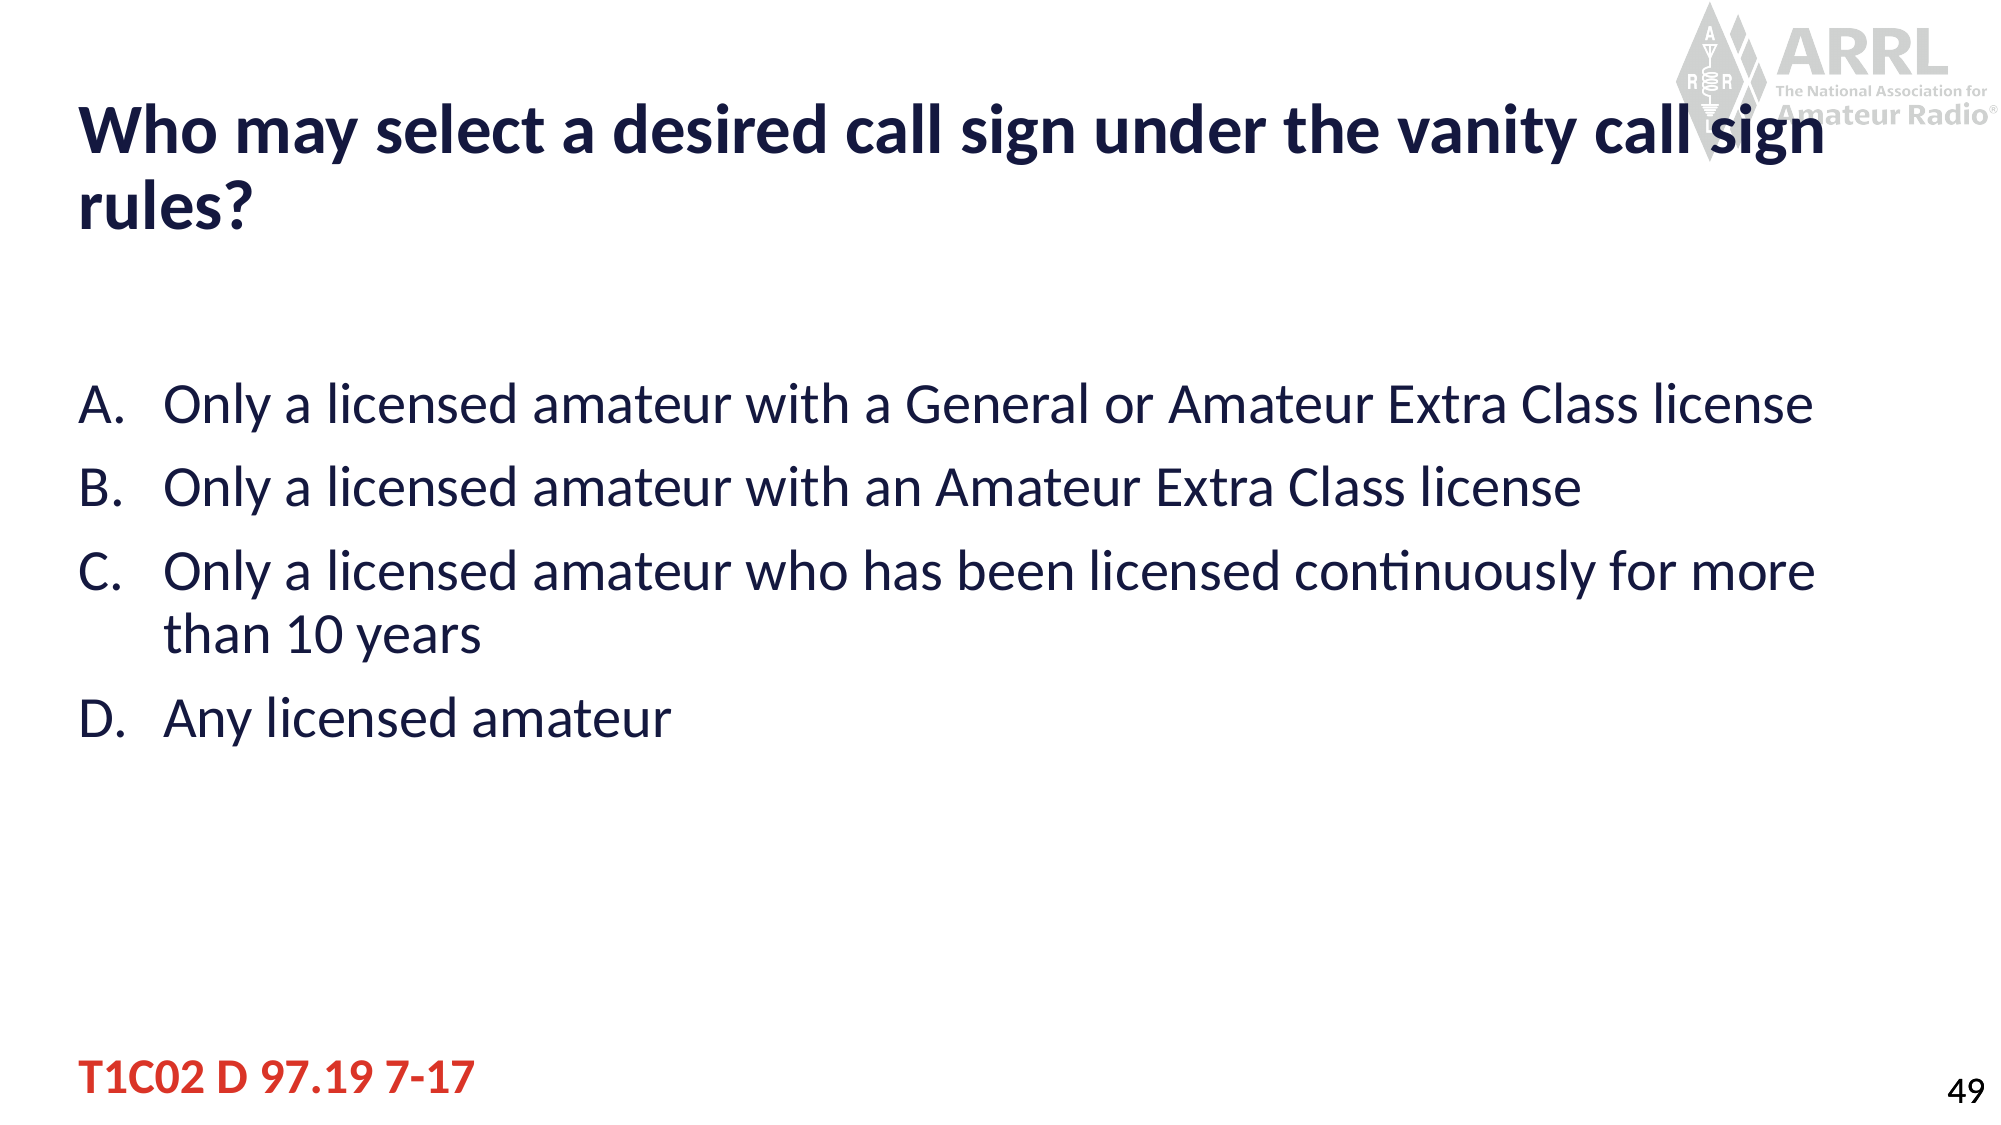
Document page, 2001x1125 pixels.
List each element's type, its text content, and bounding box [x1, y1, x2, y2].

text_box T1C02 D 97.19 7-17 [63, 1036, 921, 1112]
picture [1674, 0, 2000, 164]
title Who may select a desired call sign under the vanity call sign rules? [63, 59, 1863, 278]
list Only a licensed amateur with a General or Amateur Extra Class license Only a licensed amateur with an Amateur Extra Class license Only a licensed amateur who has been licensed continuously for more than 10 years Any licensed amateur [63, 365, 1863, 989]
